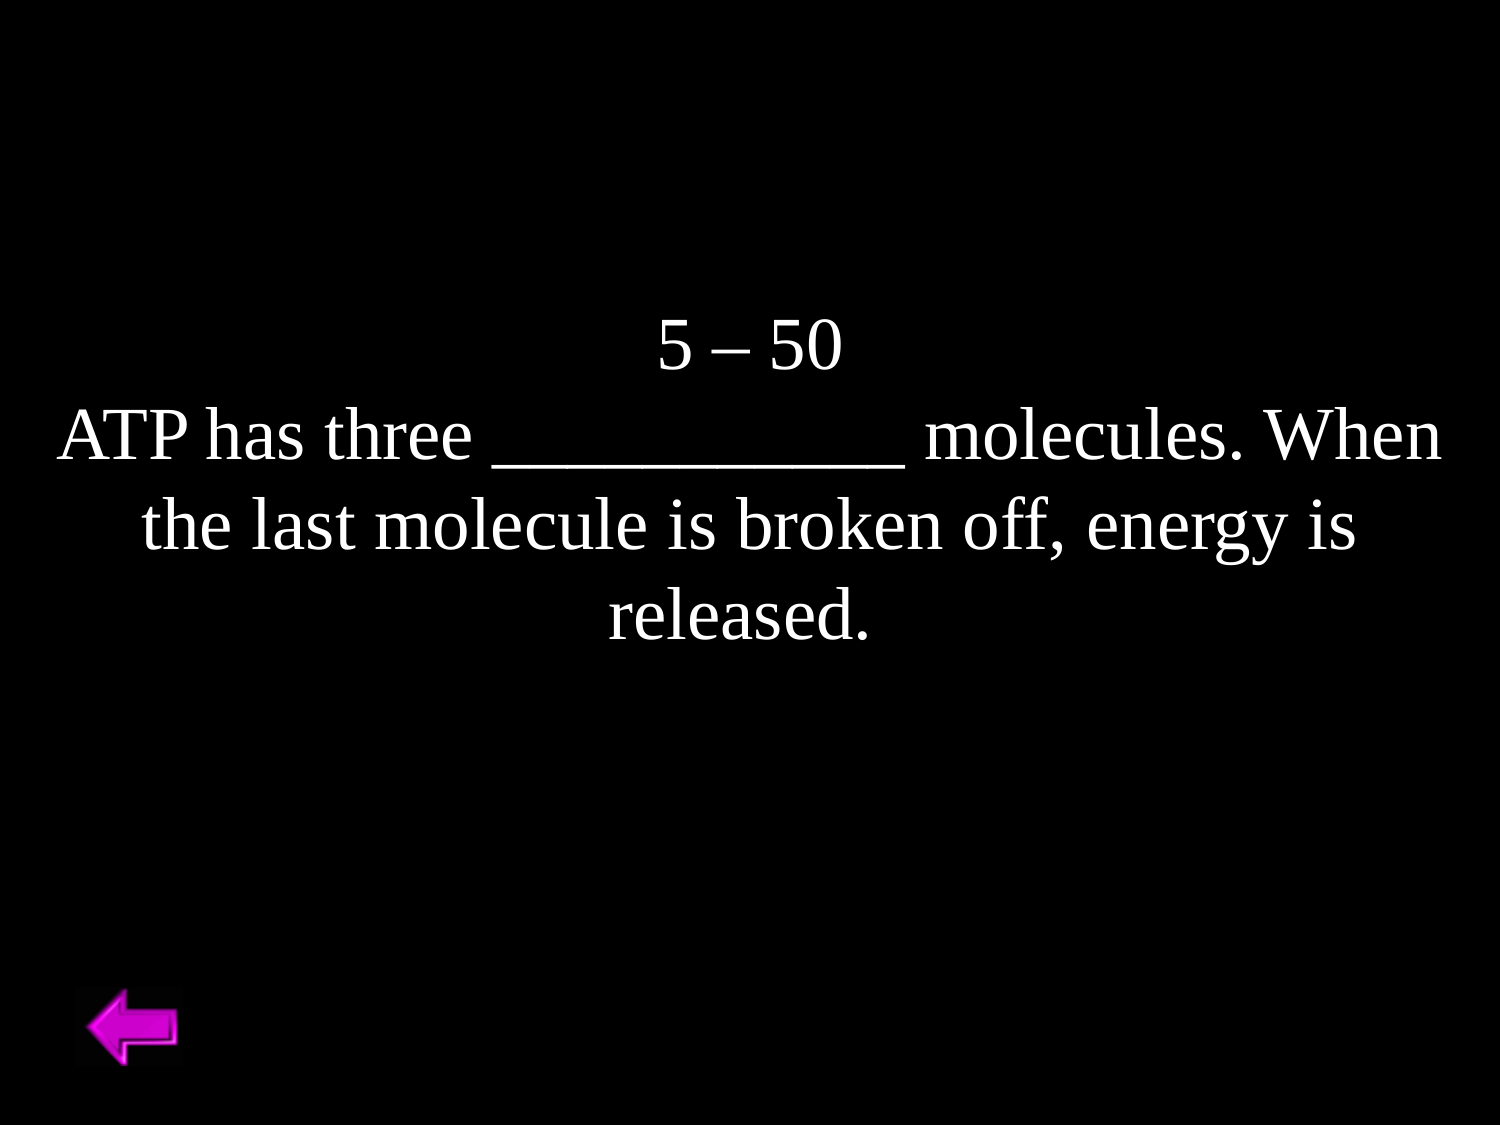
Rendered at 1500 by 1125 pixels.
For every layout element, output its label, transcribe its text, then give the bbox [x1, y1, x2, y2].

picture [74, 987, 183, 1066]
text_box 5 – 50 ATP has three ___________ molecules. When the last molecule is broken off, energy is released. [12, 287, 1488, 663]
